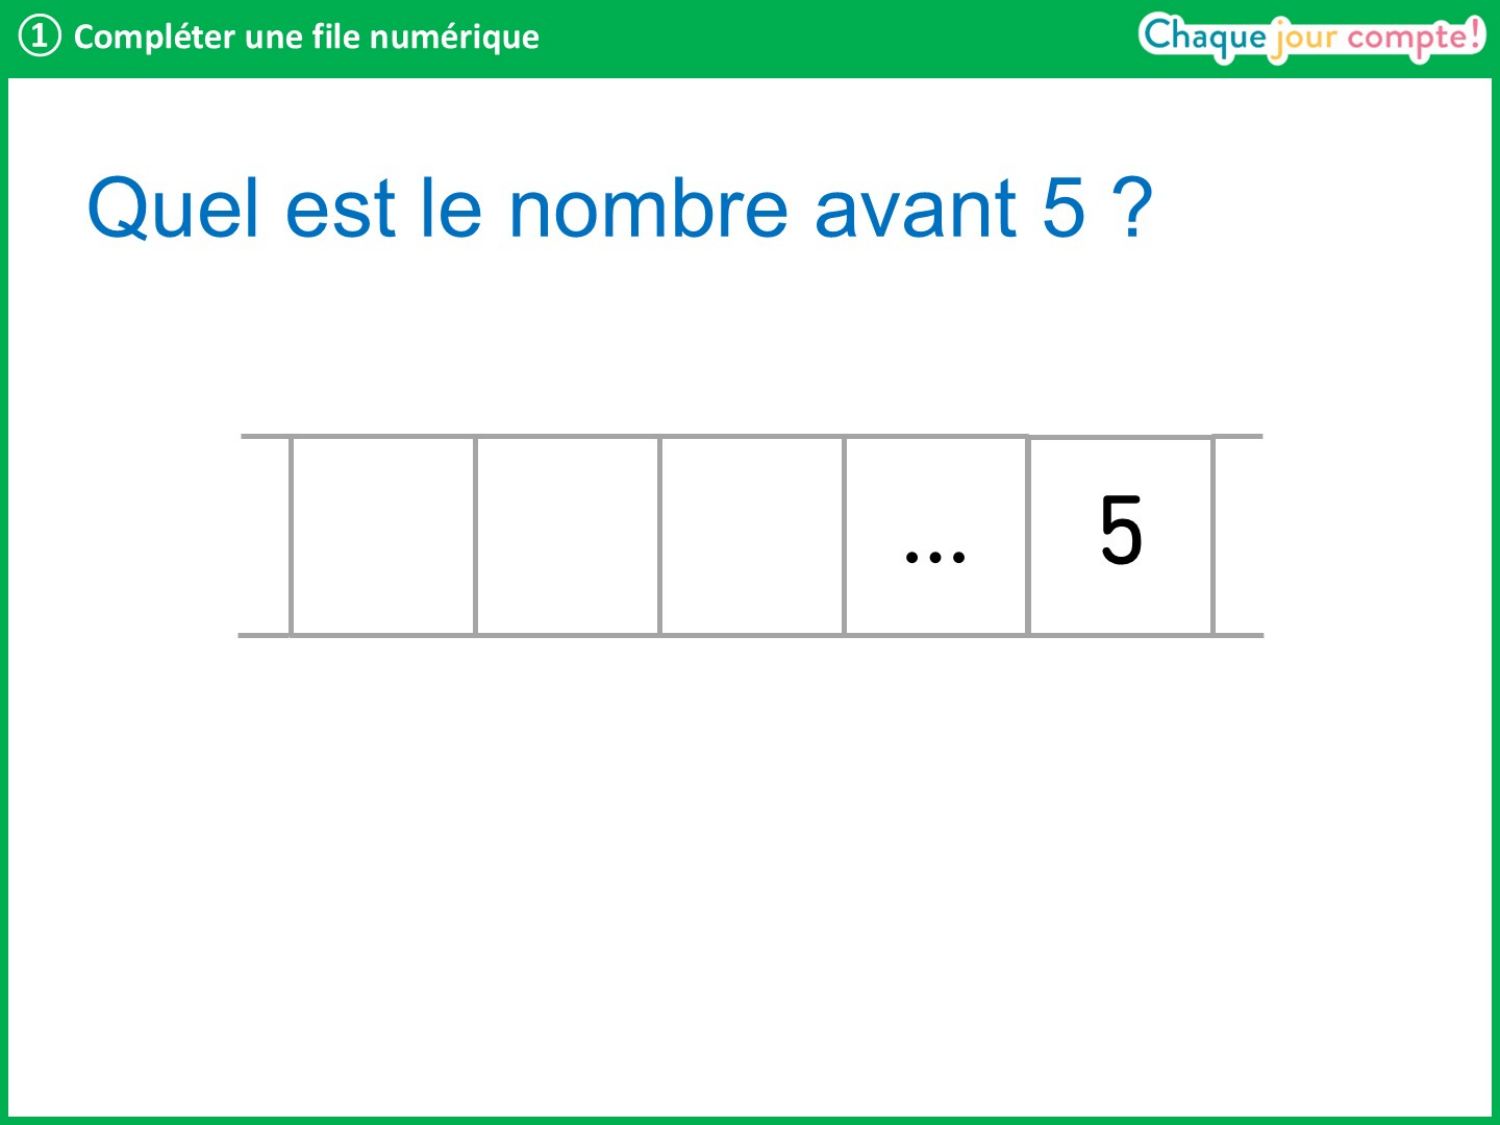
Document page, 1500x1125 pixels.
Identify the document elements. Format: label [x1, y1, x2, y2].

list [0, 0, 1500, 1125]
